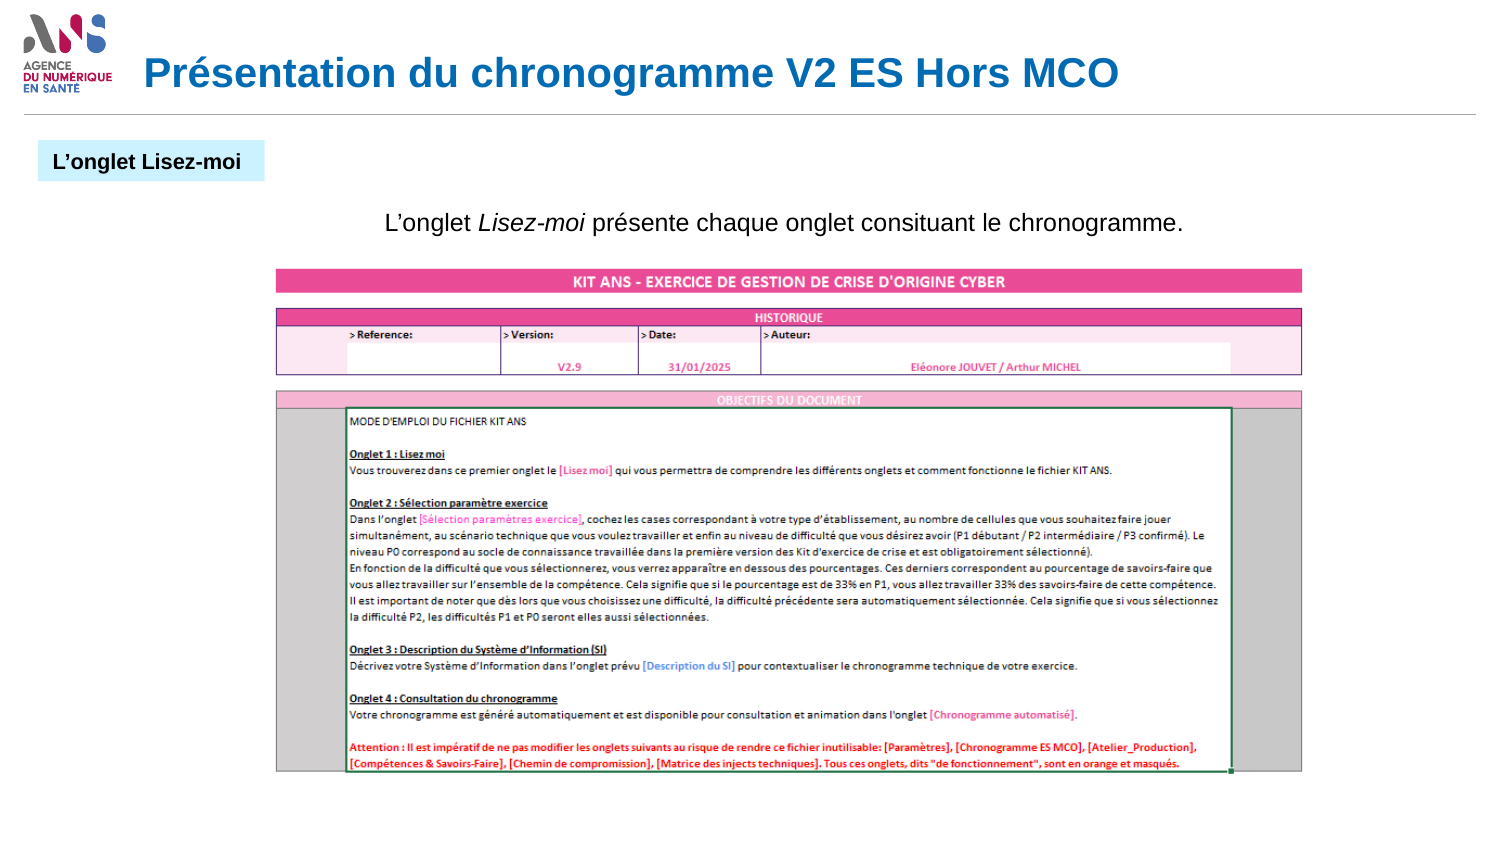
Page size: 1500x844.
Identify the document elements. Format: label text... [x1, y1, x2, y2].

text_box L’onglet Lisez-moi présente chaque onglet consituant le chronogramme. [372, 183, 1207, 257]
text_box L’onglet Lisez-moi [38, 140, 265, 182]
picture [251, 258, 1328, 788]
text_box Présentation du chronogramme V2 ES Hors MCO [143, 20, 1148, 96]
picture [23, 14, 112, 93]
